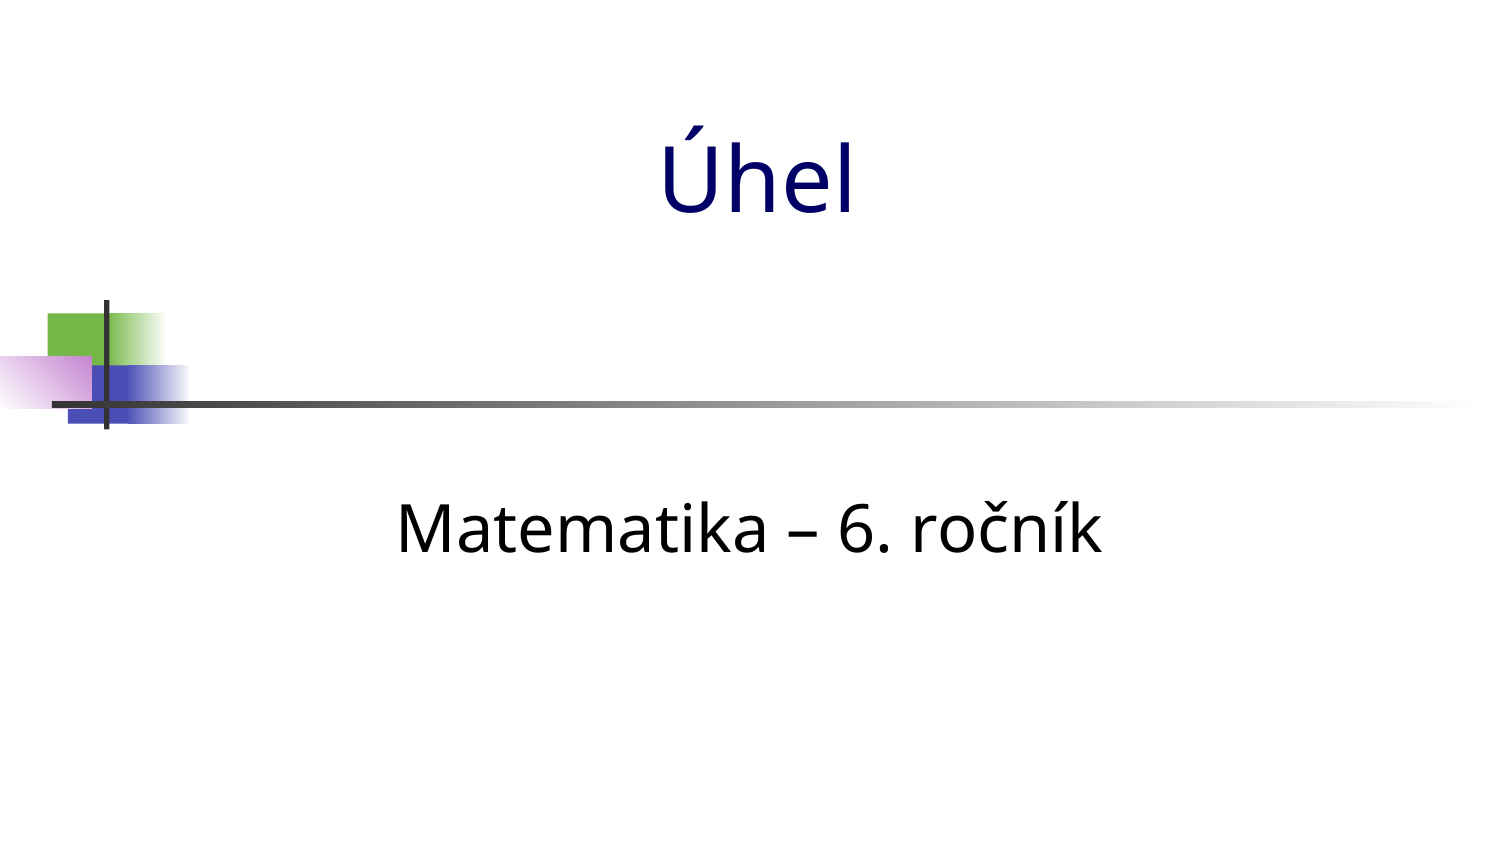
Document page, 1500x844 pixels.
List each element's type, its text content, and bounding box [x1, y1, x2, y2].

subtitle Matematika – 6. ročník [224, 477, 1276, 576]
title Úhel [88, 90, 1427, 239]
